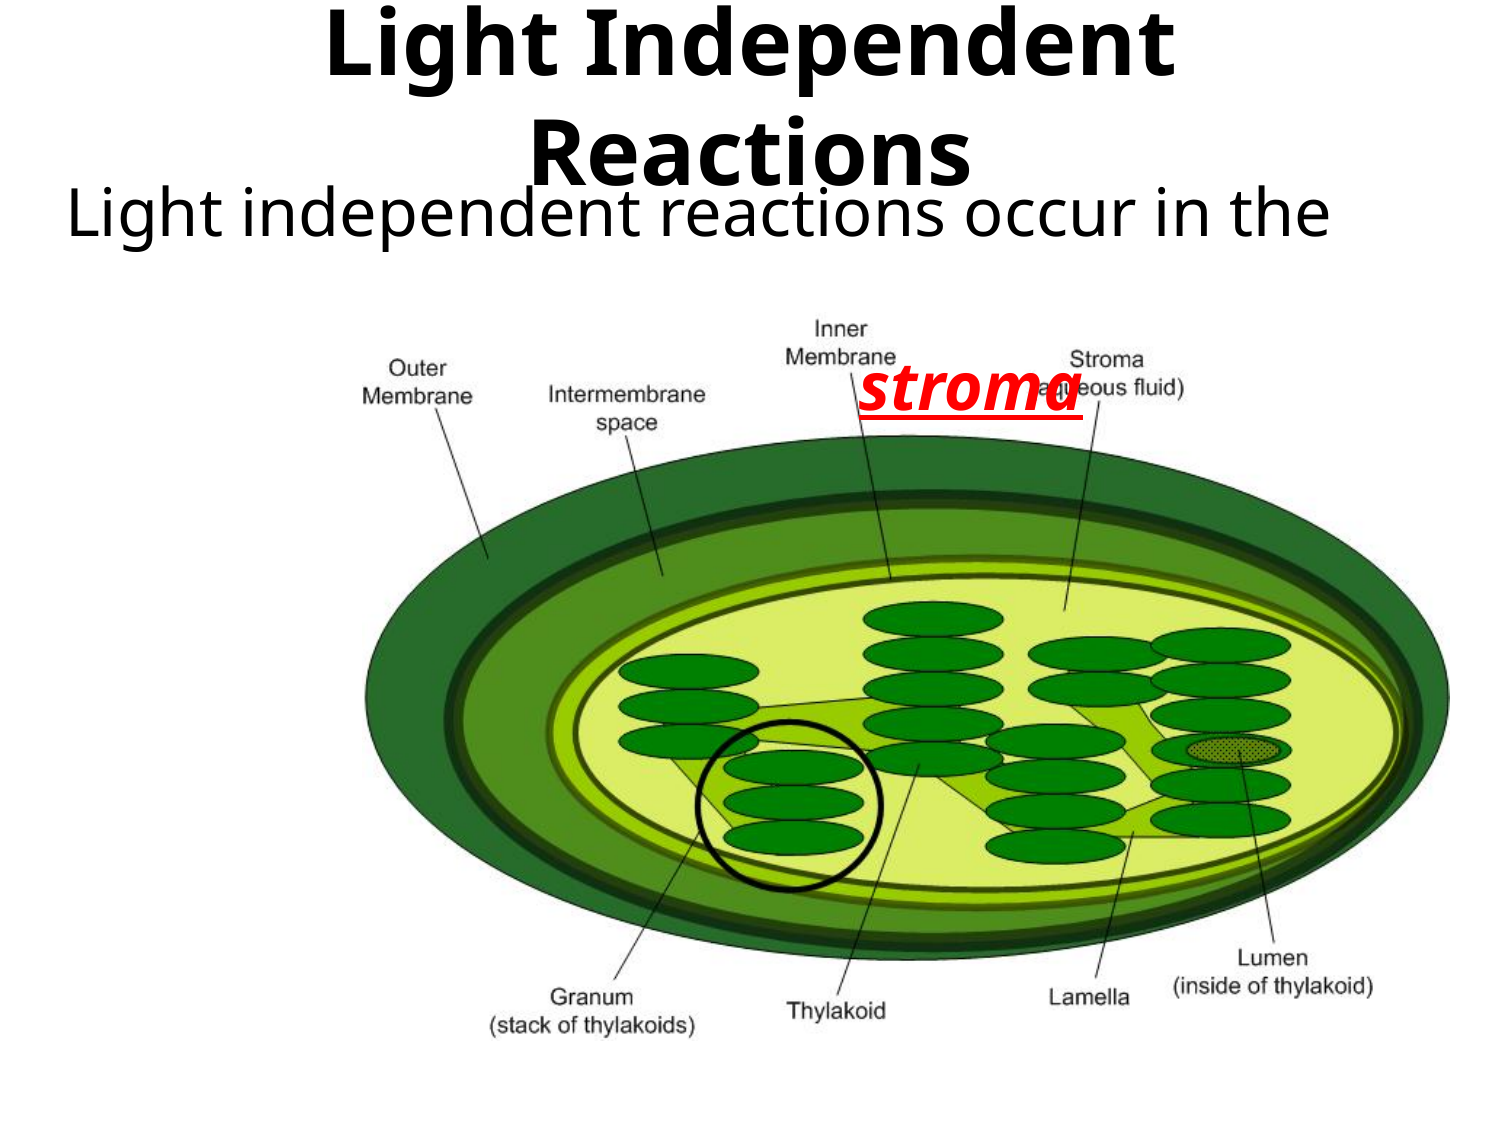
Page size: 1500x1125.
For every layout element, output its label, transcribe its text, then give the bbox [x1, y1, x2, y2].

list Light independent reactions occur in the stroma [49, 162, 1401, 338]
title Light Independent Reactions [74, 0, 1426, 188]
picture [362, 312, 1451, 1042]
